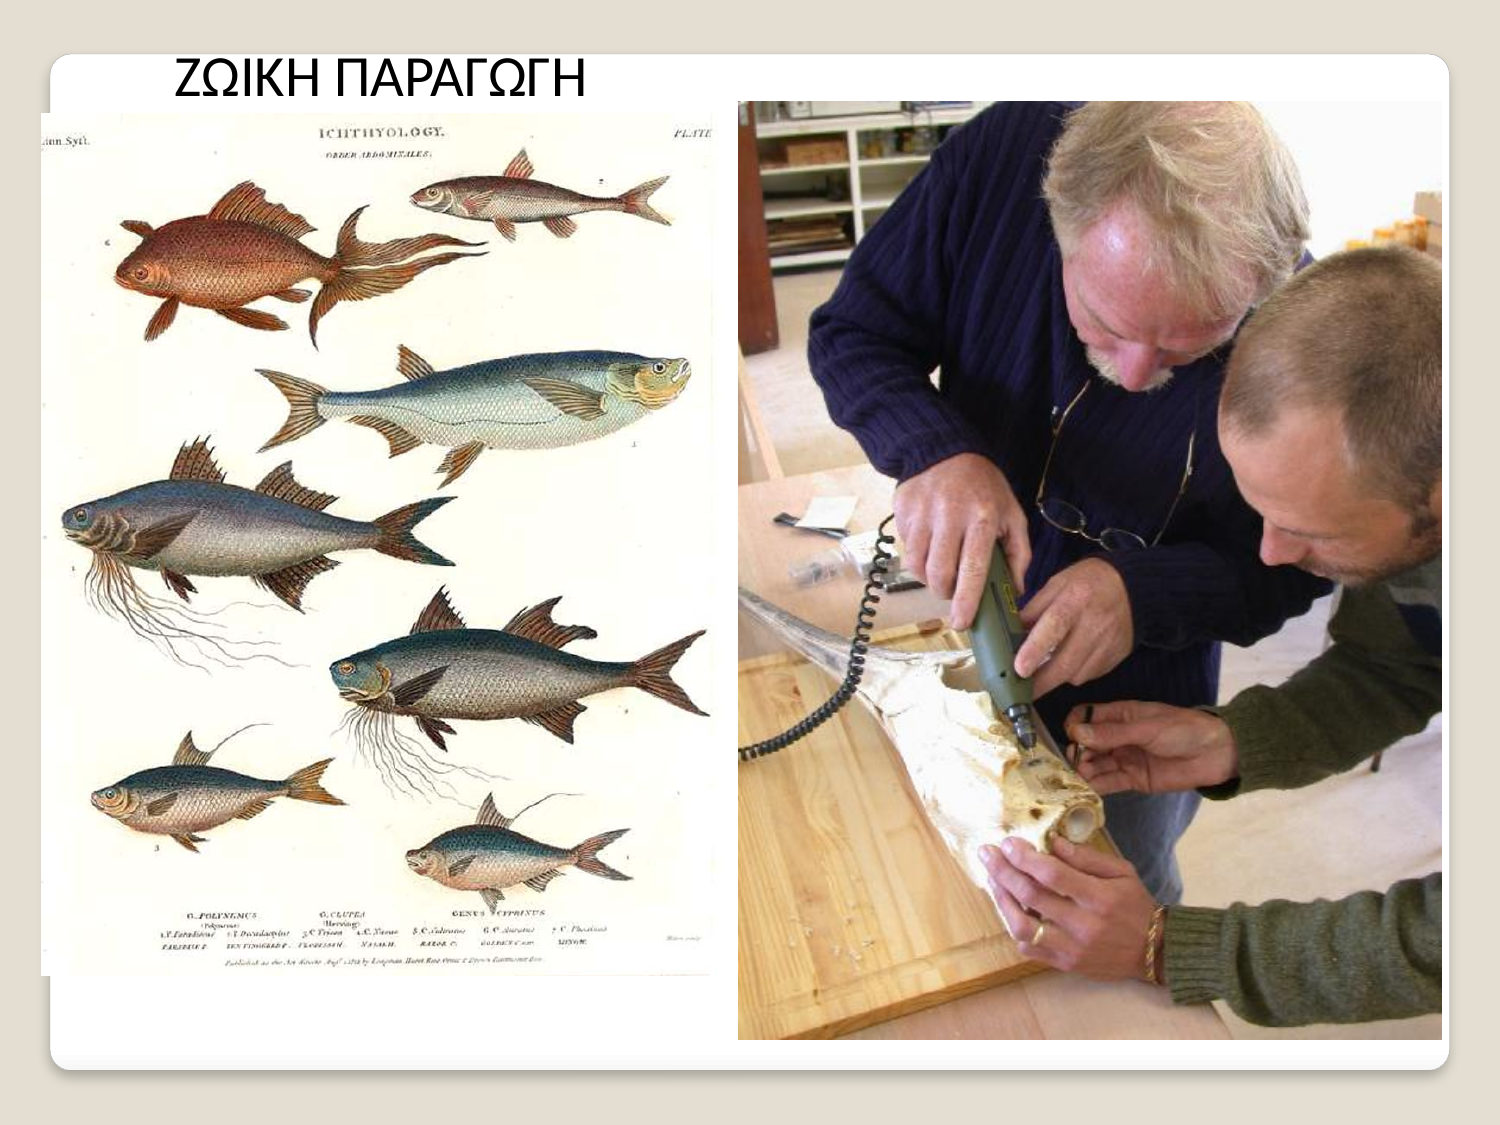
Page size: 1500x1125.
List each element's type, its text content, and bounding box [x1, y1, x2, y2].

text_box ΖΩΙΚΗ ΠΑΡΑΓΩΓΗ [159, 31, 999, 116]
picture [737, 101, 1442, 1040]
picture [40, 113, 723, 977]
